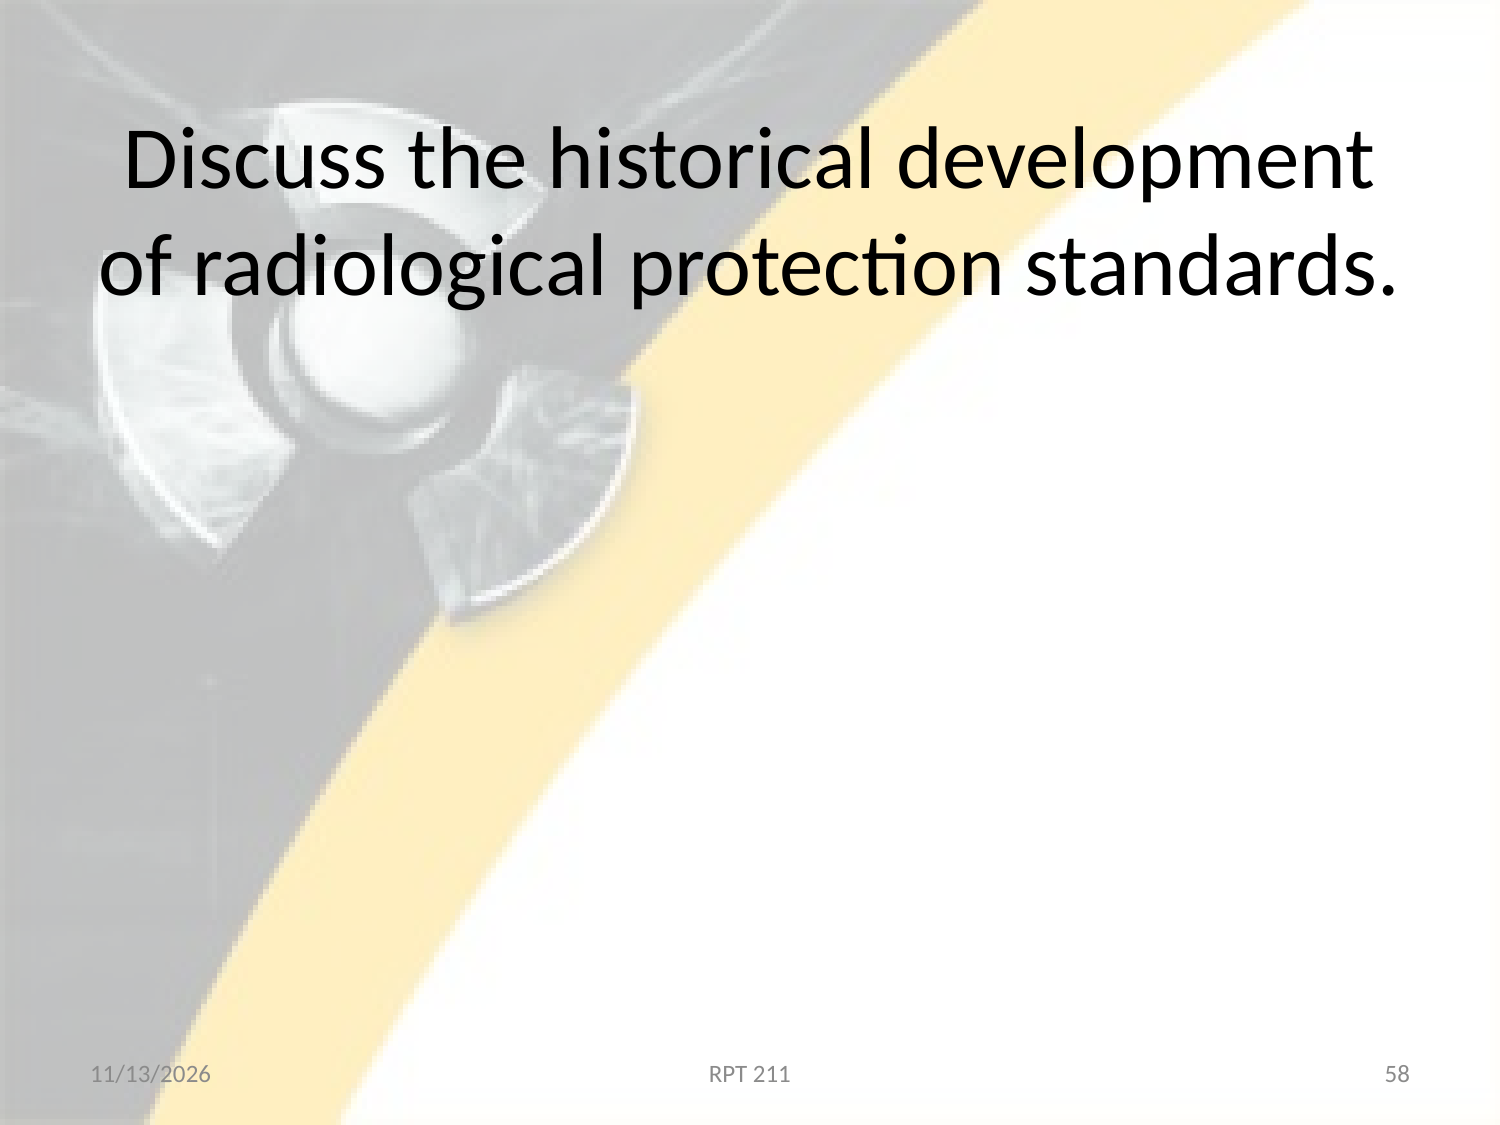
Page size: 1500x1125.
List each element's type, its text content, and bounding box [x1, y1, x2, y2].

footer RPT 211 [512, 1042, 988, 1103]
slide_number 58 [1074, 1042, 1425, 1103]
title Discuss the historical development of radiological protection standards. [75, 45, 1425, 475]
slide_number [75, 1042, 425, 1103]
